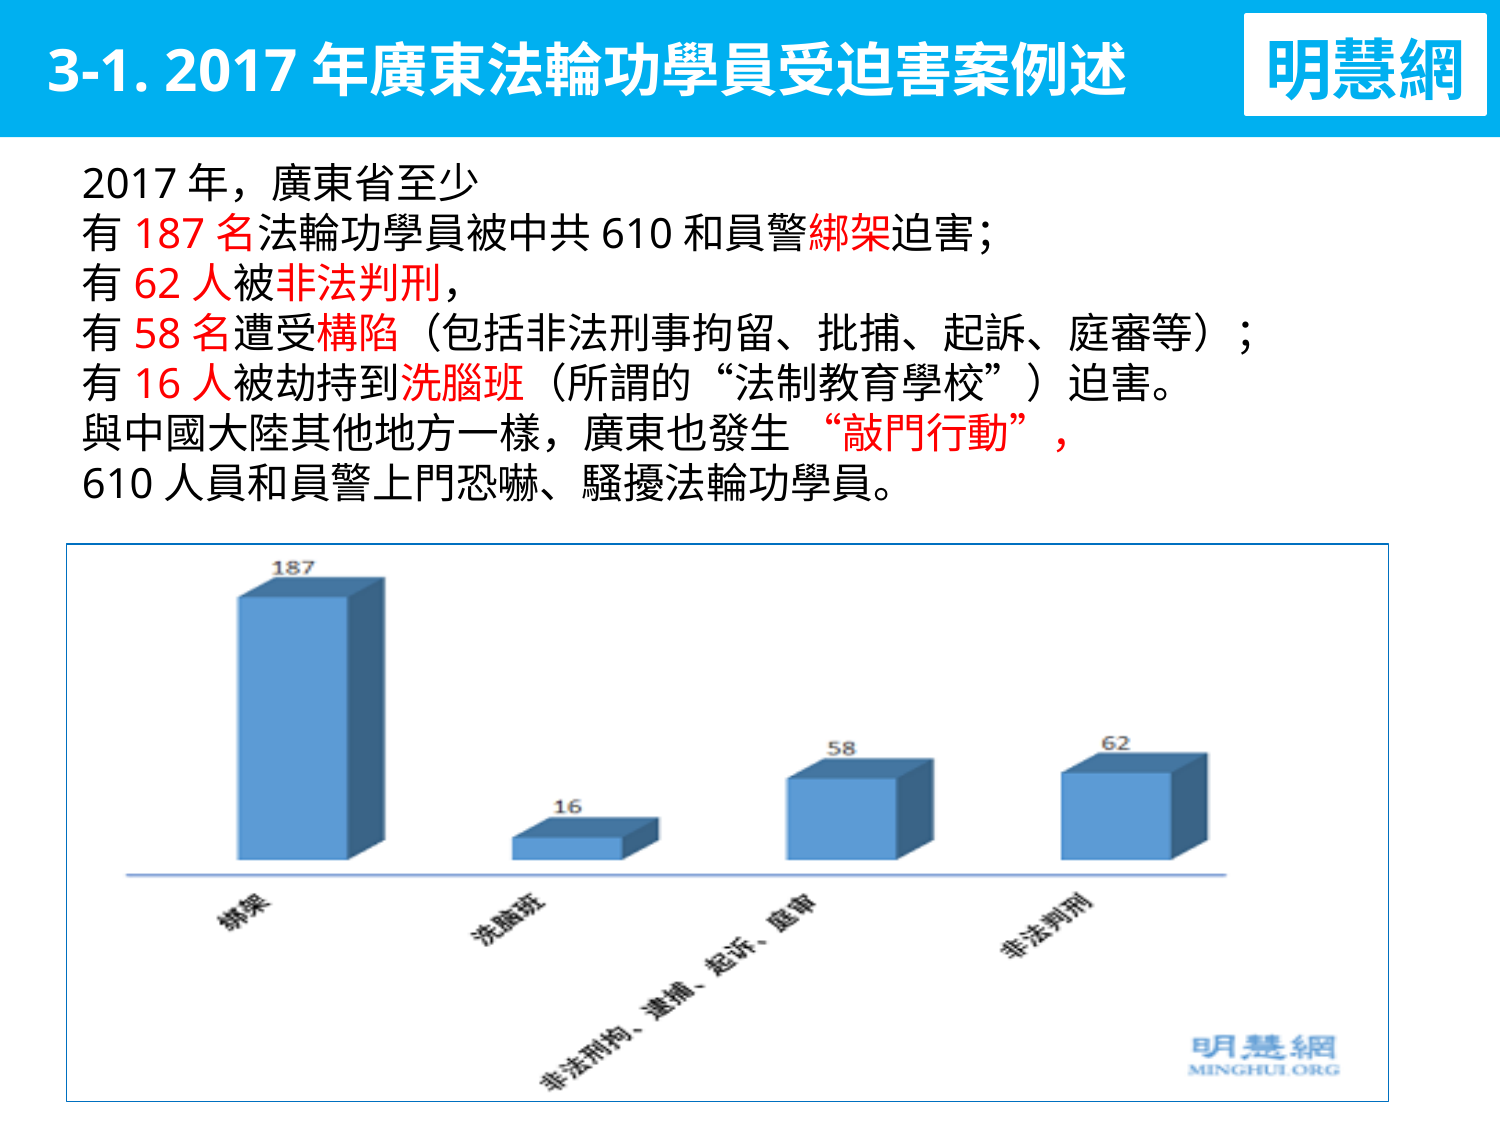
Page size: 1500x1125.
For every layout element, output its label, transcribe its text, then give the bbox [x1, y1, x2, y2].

title 3-1. 2017年廣東法輪功學員受迫害案例述 [0, 15, 1176, 122]
picture [66, 544, 1389, 1101]
text_box [0, 0, 1500, 138]
text_box 2017年，廣東省至少 有187名法輪功學員被中共610和員警綁架迫害； 有62人被非法判刑， 有58名遭受構陷（包括非法刑事拘留、批捕、起訴、庭審等）； 有16人被劫持到洗腦班（所謂的“法制教育學校”）迫害。 與中國大陸其他地方一樣，廣東也發生 “敲門行動”， 610人員和員警上門恐嚇、騷擾法輪功學員。 [67, 149, 1329, 514]
text_box 明慧網 [1244, 13, 1487, 116]
